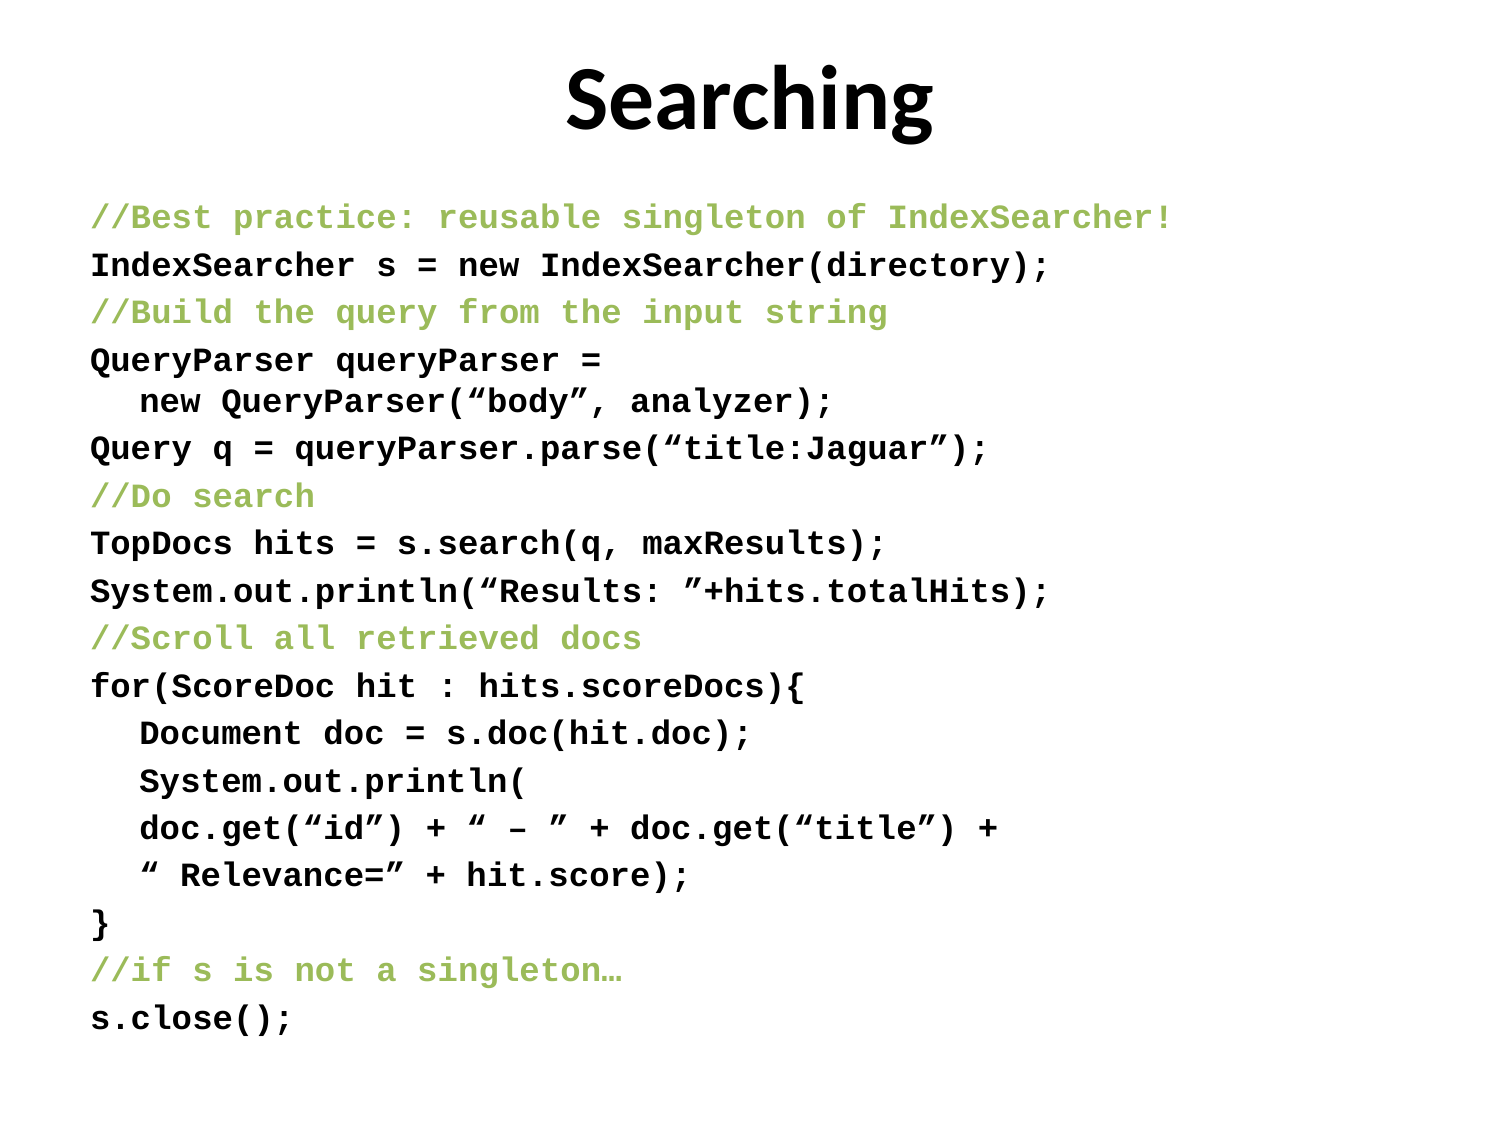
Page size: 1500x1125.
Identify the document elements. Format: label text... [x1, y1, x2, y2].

title Searching [75, 21, 1425, 164]
list //Best practice: reusable singleton of IndexSearcher! IndexSearcher s = new IndexSearcher(directory); //Build the query from the input string QueryParser queryParser = new QueryParser(“body”, analyzer); Query q = queryParser.parse(“title:Jaguar”); //Do search TopDocs hits = s.search(q, maxResults); System.out.println(“Results: ”+hits.totalHits); //Scroll all retrieved docs for(ScoreDoc hit : hits.scoreDocs){ Document doc = s.doc(hit.doc); System.out.println( doc.get(“id”) + “ – ” + doc.get(“title”) + “ Relevance=” + hit.score); } //if s is not a singleton… s.close(); [75, 187, 1425, 1055]
